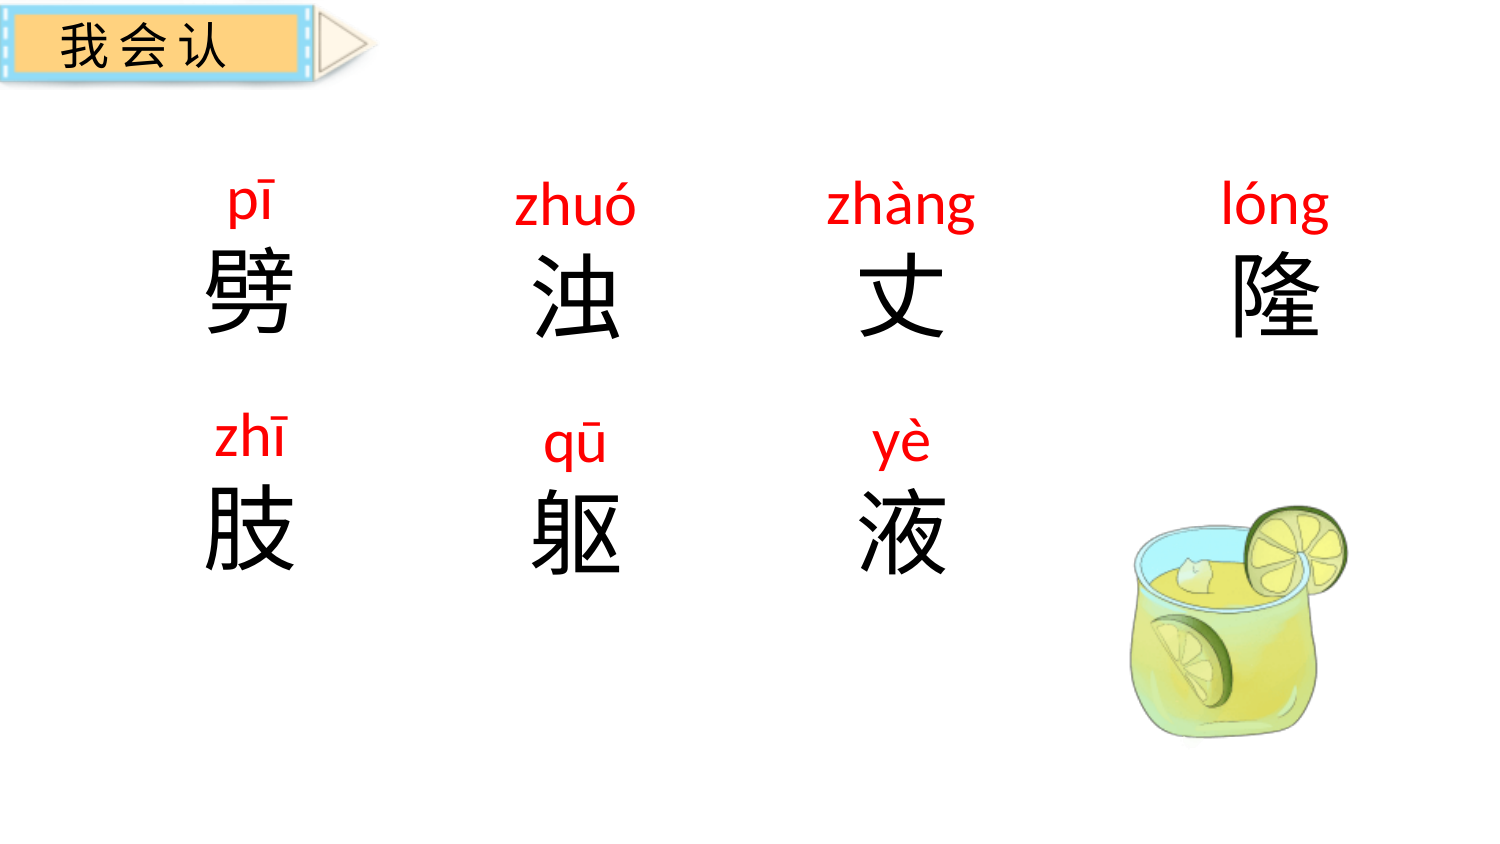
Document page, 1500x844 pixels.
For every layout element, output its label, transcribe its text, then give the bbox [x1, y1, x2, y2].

text_box qū 躯 [447, 394, 705, 594]
text_box zhàng 丈 [773, 156, 1031, 355]
text_box zhuó 浊 [447, 157, 705, 357]
text_box zhī 肢 [121, 388, 379, 588]
text_box pī 劈 [121, 151, 379, 351]
text_box lóng 隆 [1146, 156, 1404, 355]
text_box yè 液 [773, 393, 1031, 592]
picture [1075, 477, 1371, 774]
picture [0, 0, 386, 90]
